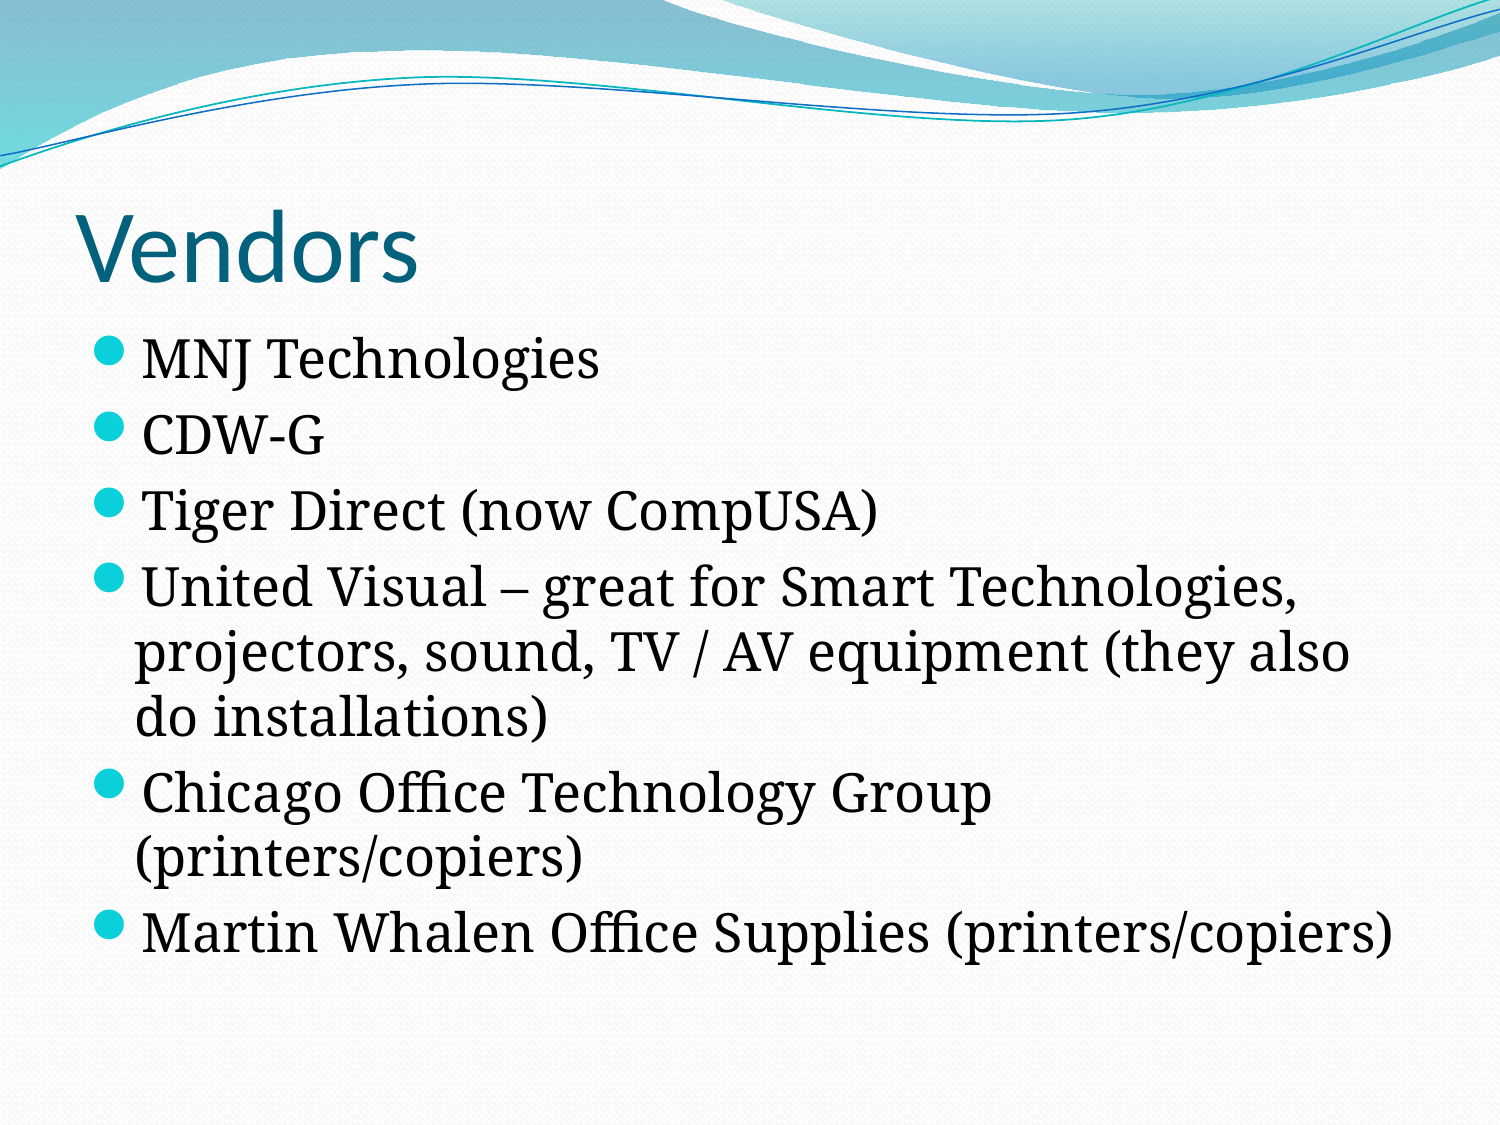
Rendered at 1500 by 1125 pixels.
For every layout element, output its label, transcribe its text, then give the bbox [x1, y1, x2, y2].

list MNJ Technologies CDW-G Tiger Direct (now CompUSA) United Visual – great for Smart Technologies, projectors, sound, TV / AV equipment (they also do installations) Chicago Office Technology Group (printers/copiers) Martin Whalen Office Supplies (printers/copiers) [75, 317, 1425, 1038]
title Vendors [75, 115, 1425, 303]
